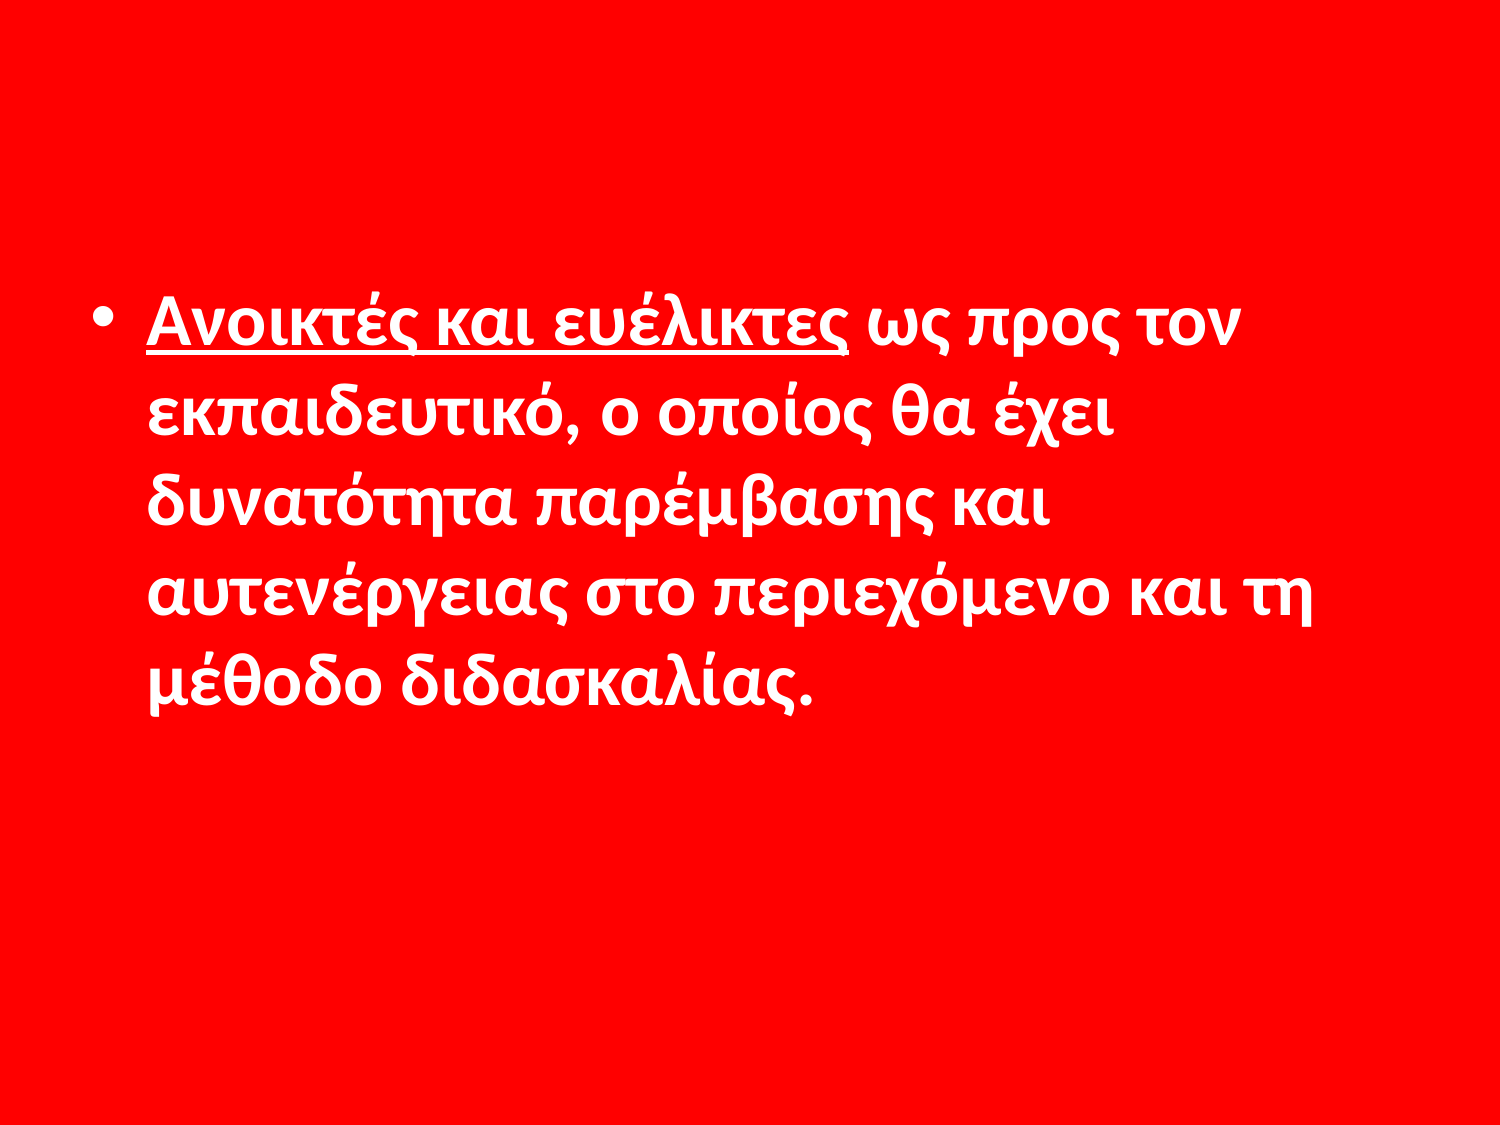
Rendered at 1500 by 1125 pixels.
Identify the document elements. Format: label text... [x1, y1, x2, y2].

list Ανοικτές και ευέλικτες ως προς τον εκπαιδευτικό, ο οποίος θα έχει δυνατότητα παρέμβασης και αυτενέργειας στο περιεχόμενο και τη μέθοδο διδασκαλίας. [75, 262, 1425, 1005]
